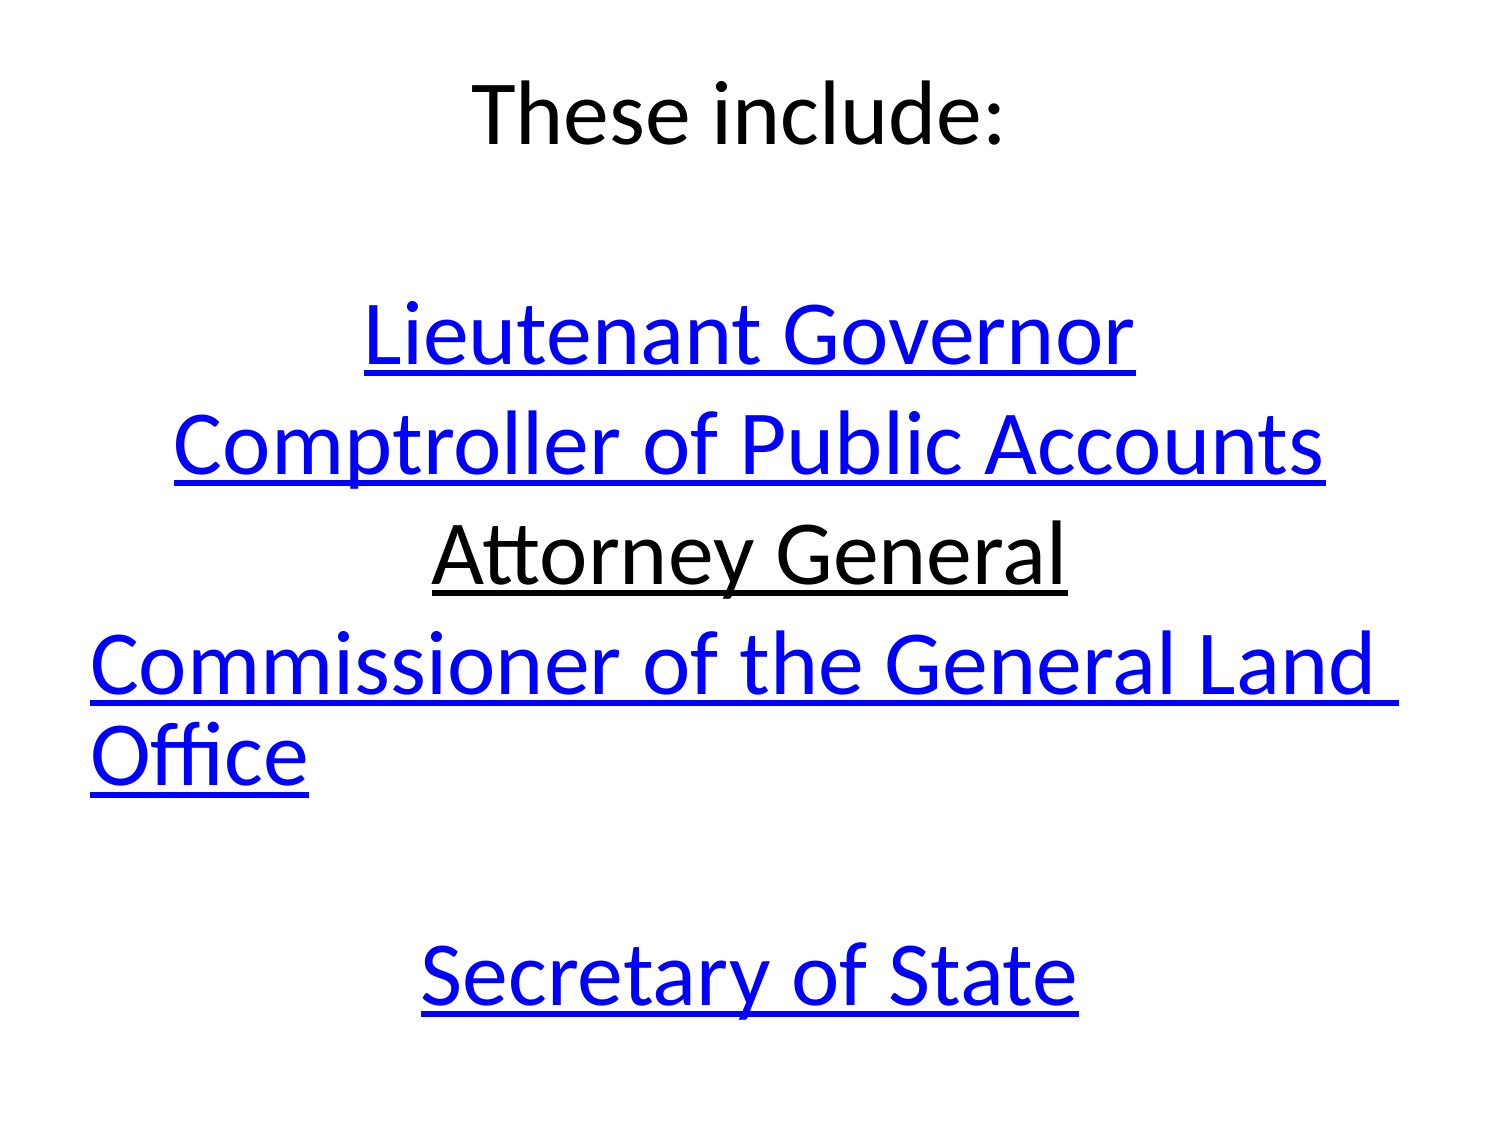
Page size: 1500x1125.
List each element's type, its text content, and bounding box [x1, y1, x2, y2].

title These include: Lieutenant Governor Comptroller of Public Accounts Attorney General Commissioner of the General Land Office Secretary of State [74, 44, 1426, 1051]
